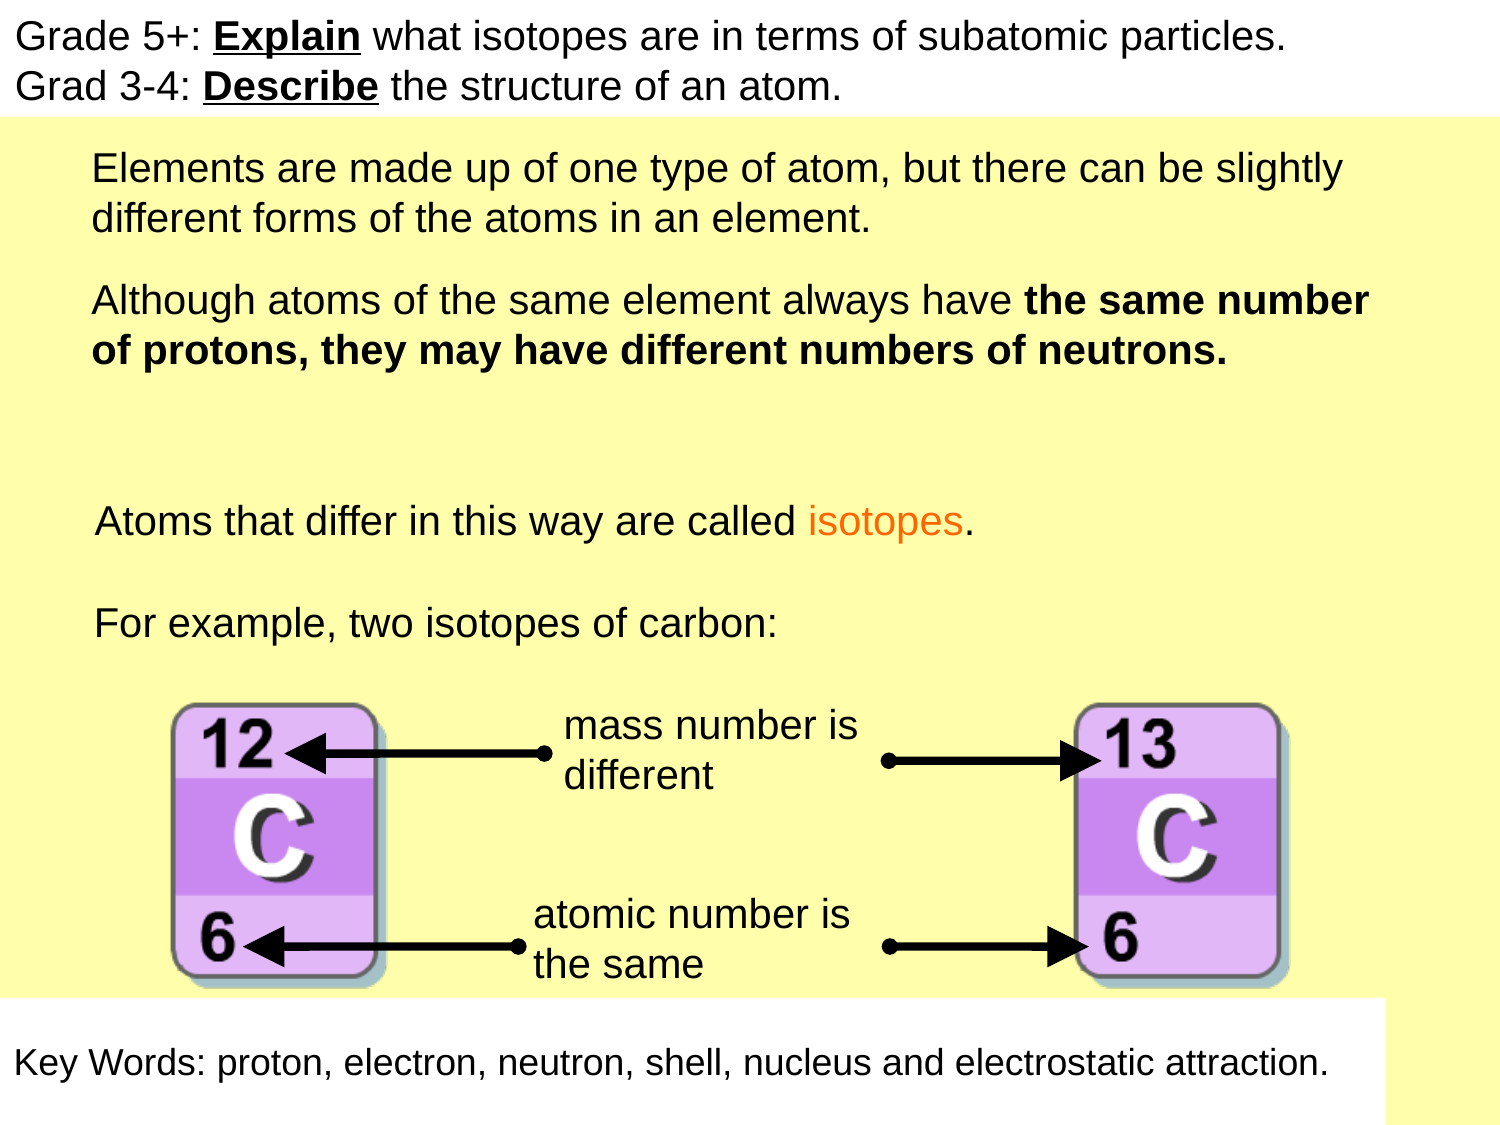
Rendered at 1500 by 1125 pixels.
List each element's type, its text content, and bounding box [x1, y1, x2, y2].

text_box atomic number is the same [518, 879, 908, 995]
text_box Atoms that differ in this way are called isotopes. [79, 486, 991, 552]
text_box Although atoms of the same element always have the same number of protons, they may have different numbers of neutrons. [76, 265, 1423, 380]
text_box Key Words: electrostatic attraction, proton, electron, neutron [0, 999, 1386, 1125]
text_box [394, 942, 523, 951]
text_box [394, 749, 549, 758]
text_box [885, 942, 1065, 951]
text_box Key Words: proton, electron, neutron, shell, nucleus and electrostatic attraction. [0, 997, 1385, 1123]
text_box [884, 756, 1065, 765]
text_box Grade 5+: Explain what isotopes are in terms of subatomic particles. Grad 3-4: Describe the structure of an atom. [0, 1, 1500, 117]
picture [1070, 699, 1294, 990]
text_box mass number is different [549, 690, 907, 805]
picture [168, 700, 391, 990]
text_box Elements are made up of one type of atom, but there can be slightly different forms of the atoms in an element. [76, 132, 1421, 248]
text_box For example, two isotopes of carbon: [79, 588, 794, 654]
